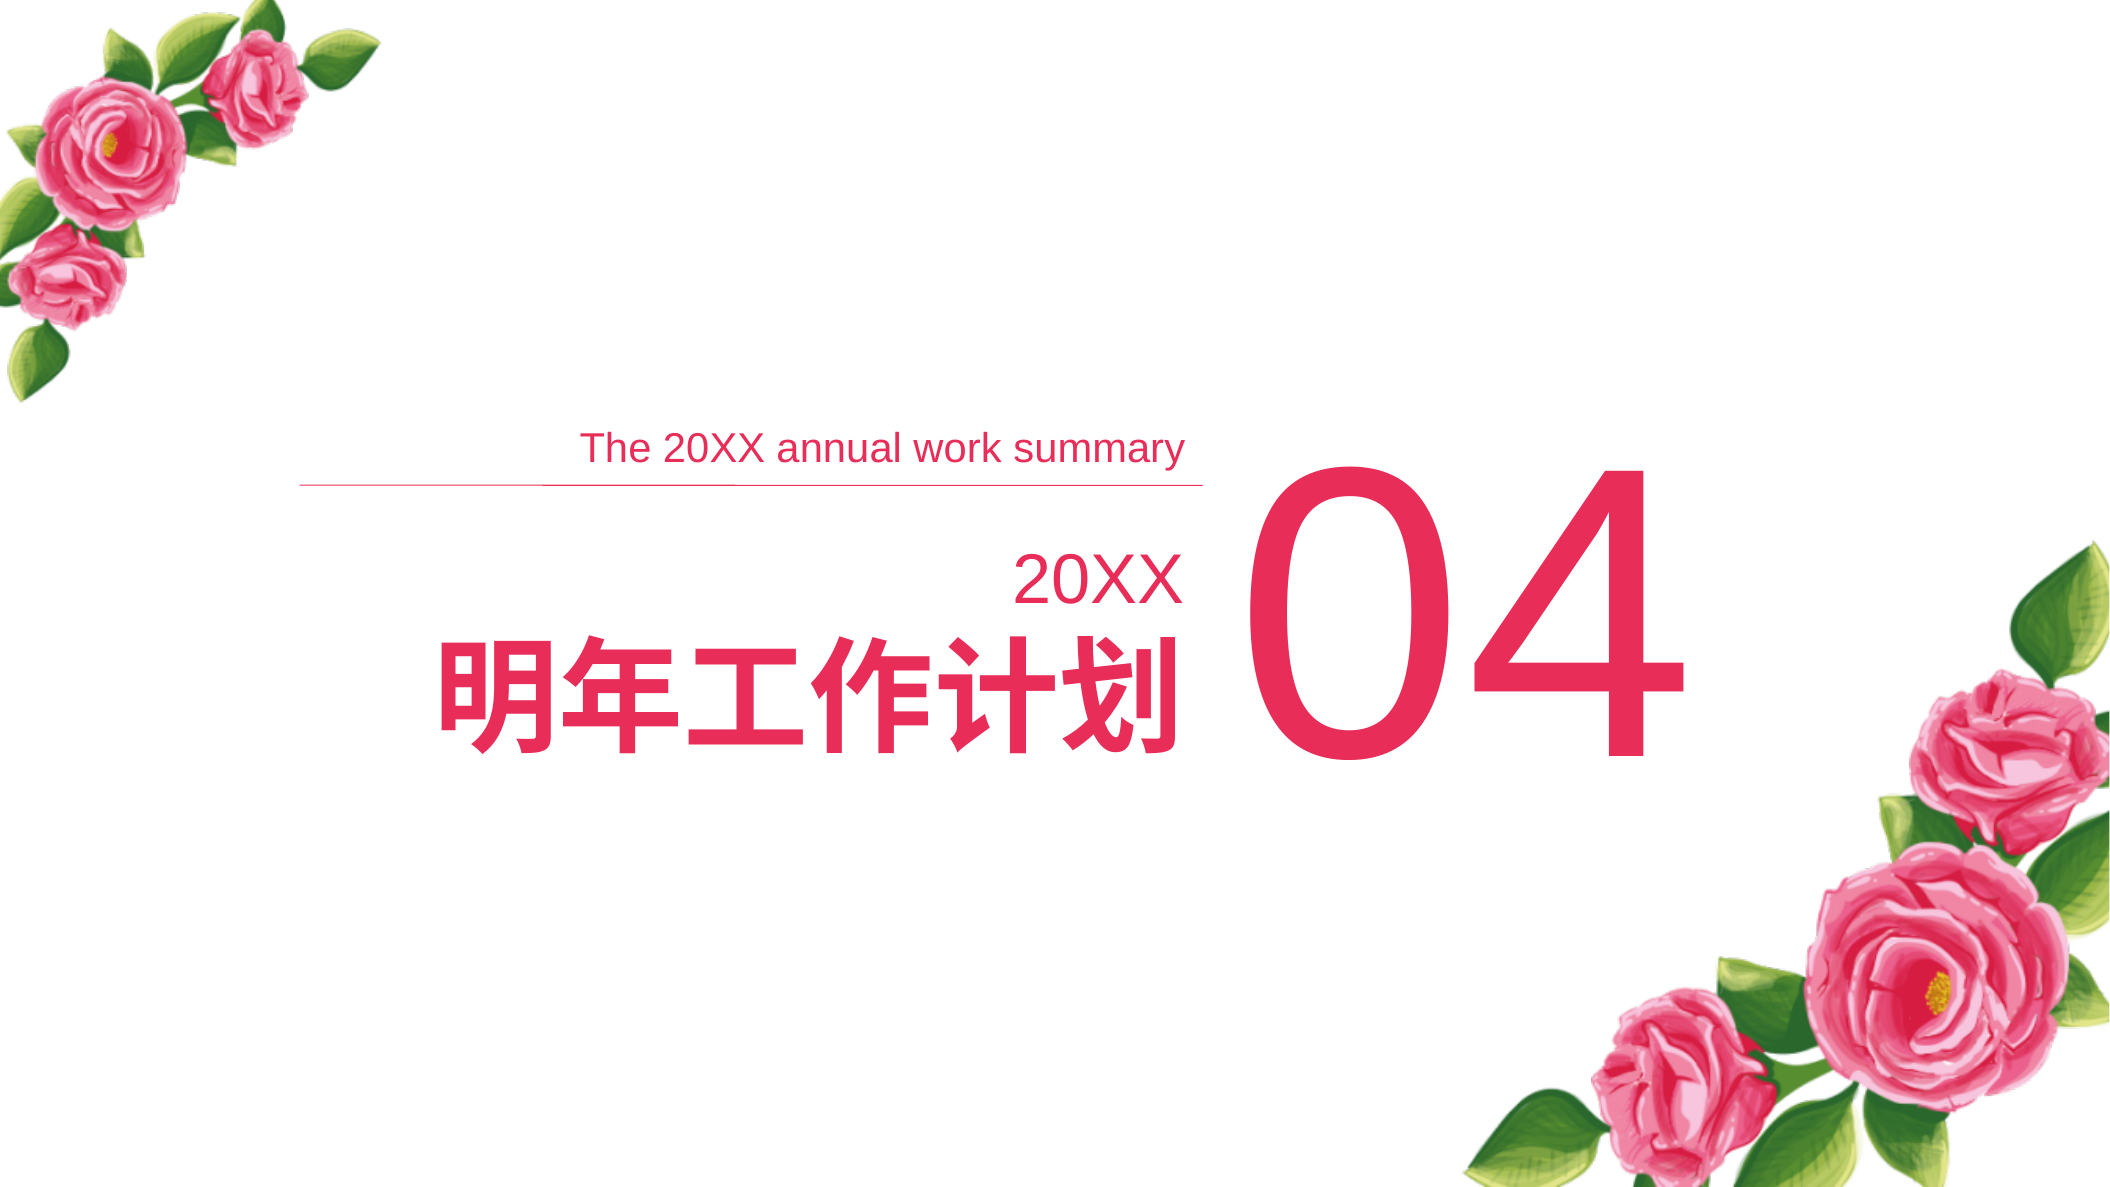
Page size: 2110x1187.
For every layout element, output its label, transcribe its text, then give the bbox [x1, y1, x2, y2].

text_box [0, 0, 2110, 1187]
text_box The 20XX annual work summary [564, 413, 1201, 479]
text_box 20XX 明年工作计划 [418, 525, 1199, 775]
text_box 04 [1220, 334, 1711, 847]
